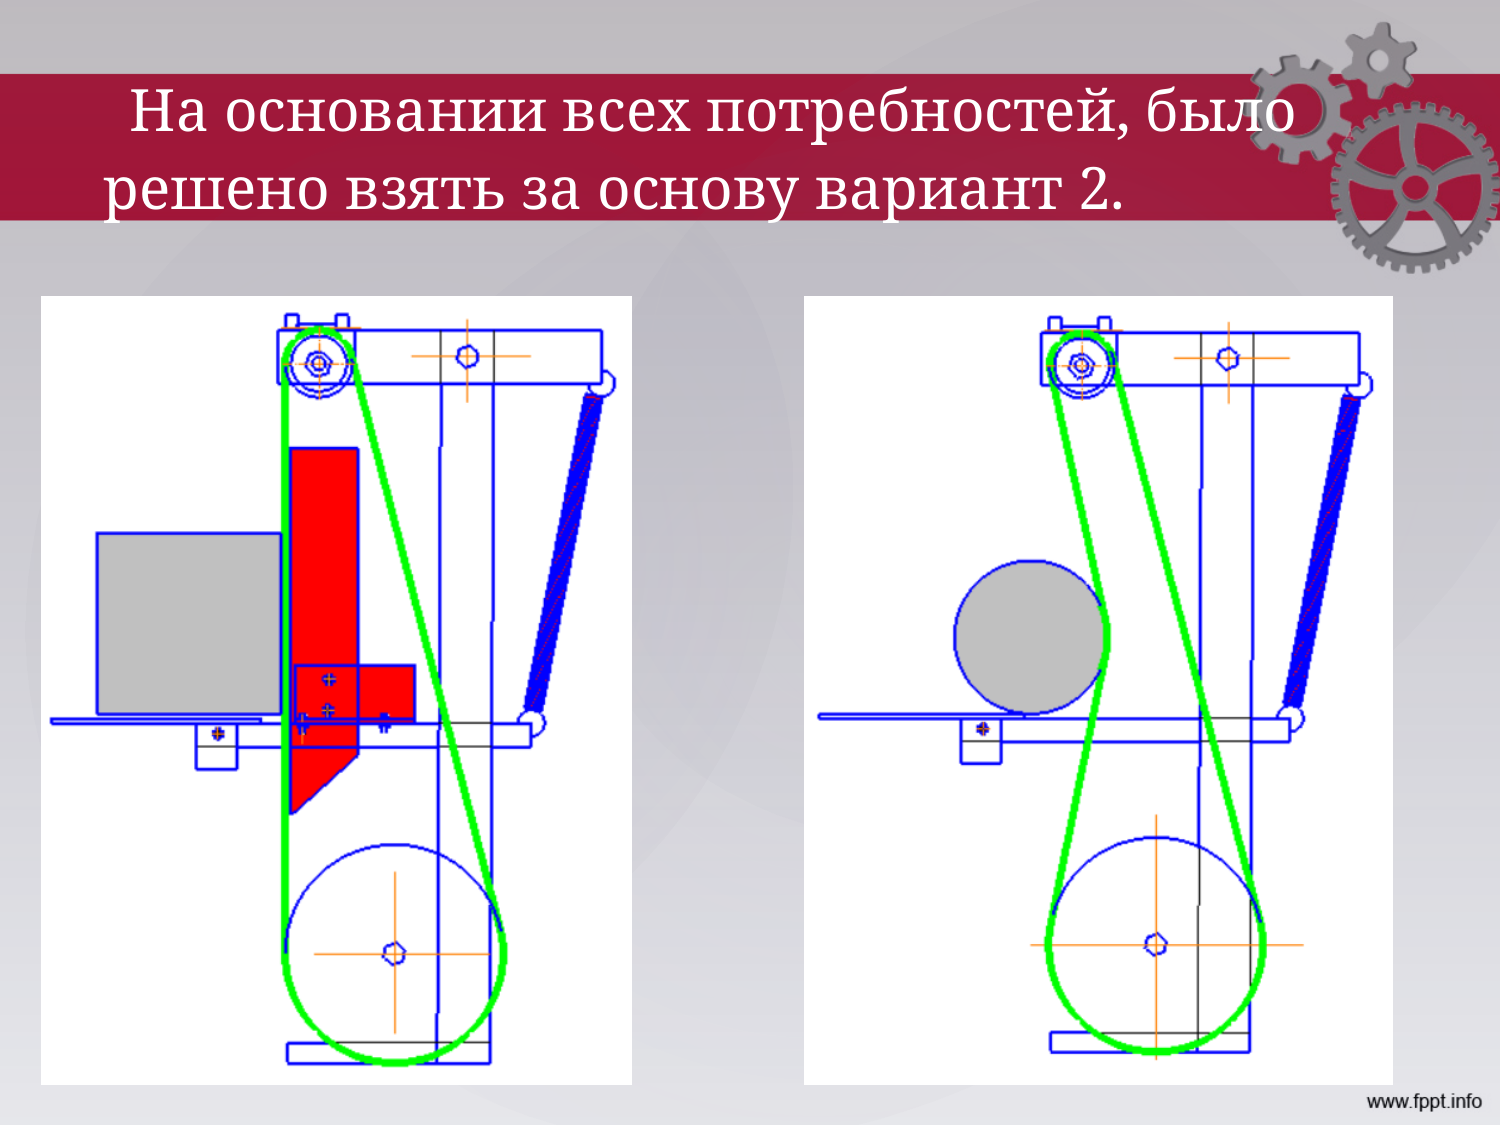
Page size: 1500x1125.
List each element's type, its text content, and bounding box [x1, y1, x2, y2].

picture [0, 296, 1500, 1125]
title На основании всех потребностей, было решено взять за основу вариант 2. [88, 149, 1326, 299]
